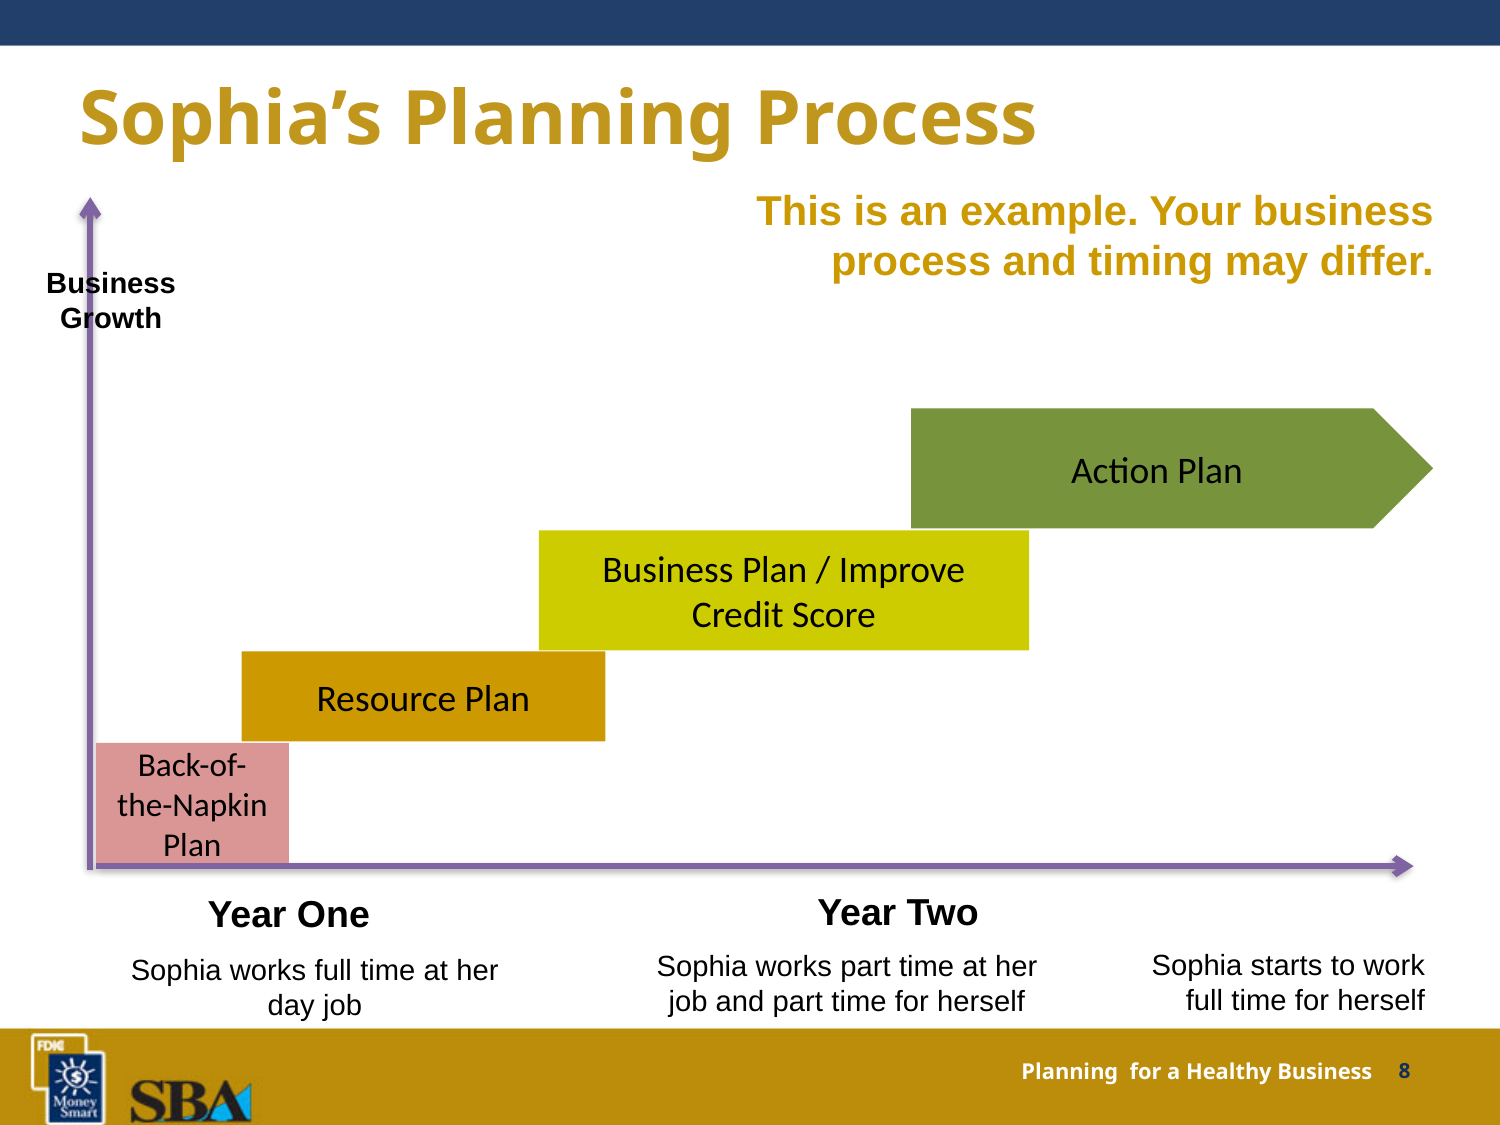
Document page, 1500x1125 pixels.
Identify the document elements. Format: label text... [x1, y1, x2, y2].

text_box Business Growth [30, 257, 85, 343]
text_box This is an example. Your business process and timing may differ. [621, 176, 1449, 292]
title Sophia’s Planning Process [64, 62, 1415, 163]
picture [0, 0, 1500, 1125]
text_box Year Two [721, 880, 1075, 941]
text_box Action Plan [909, 406, 1436, 531]
text_box Sophia starts to work full time for herself [1113, 938, 1441, 1024]
text_box Business Plan / Improve Credit Score [537, 528, 1031, 652]
text_box Sophia works part time at her job and part time for herself [631, 940, 1063, 1025]
text_box Resource Plan [239, 649, 608, 743]
text_box Sophia works full time at her day job [91, 943, 539, 1029]
text_box Back-of-the-Napkin Plan [95, 741, 291, 865]
text_box Business Growth [95, 257, 192, 343]
text_box Year One [112, 882, 466, 942]
